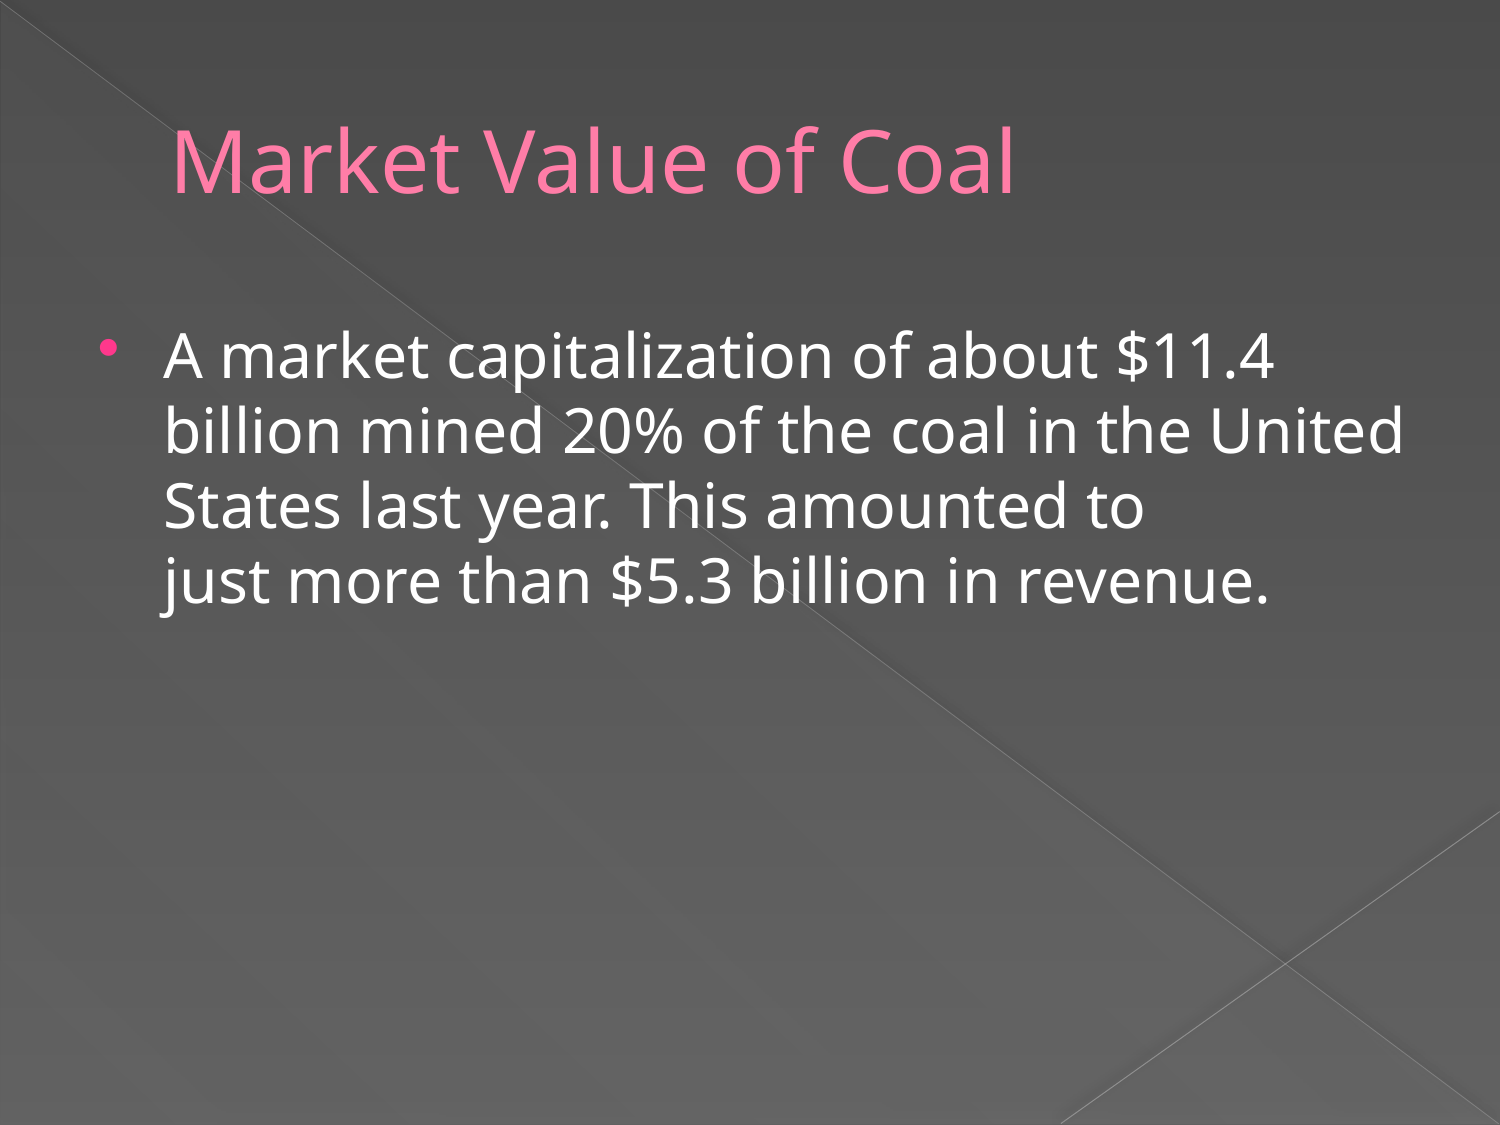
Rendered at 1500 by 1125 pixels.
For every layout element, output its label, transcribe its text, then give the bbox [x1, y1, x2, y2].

title Market Value of Coal [75, 43, 1425, 274]
list A market capitalization of about $11.4 billion mined 20% of the coal in the United States last year. This amounted to just more than $5.3 billion in revenue. [75, 308, 1425, 1059]
